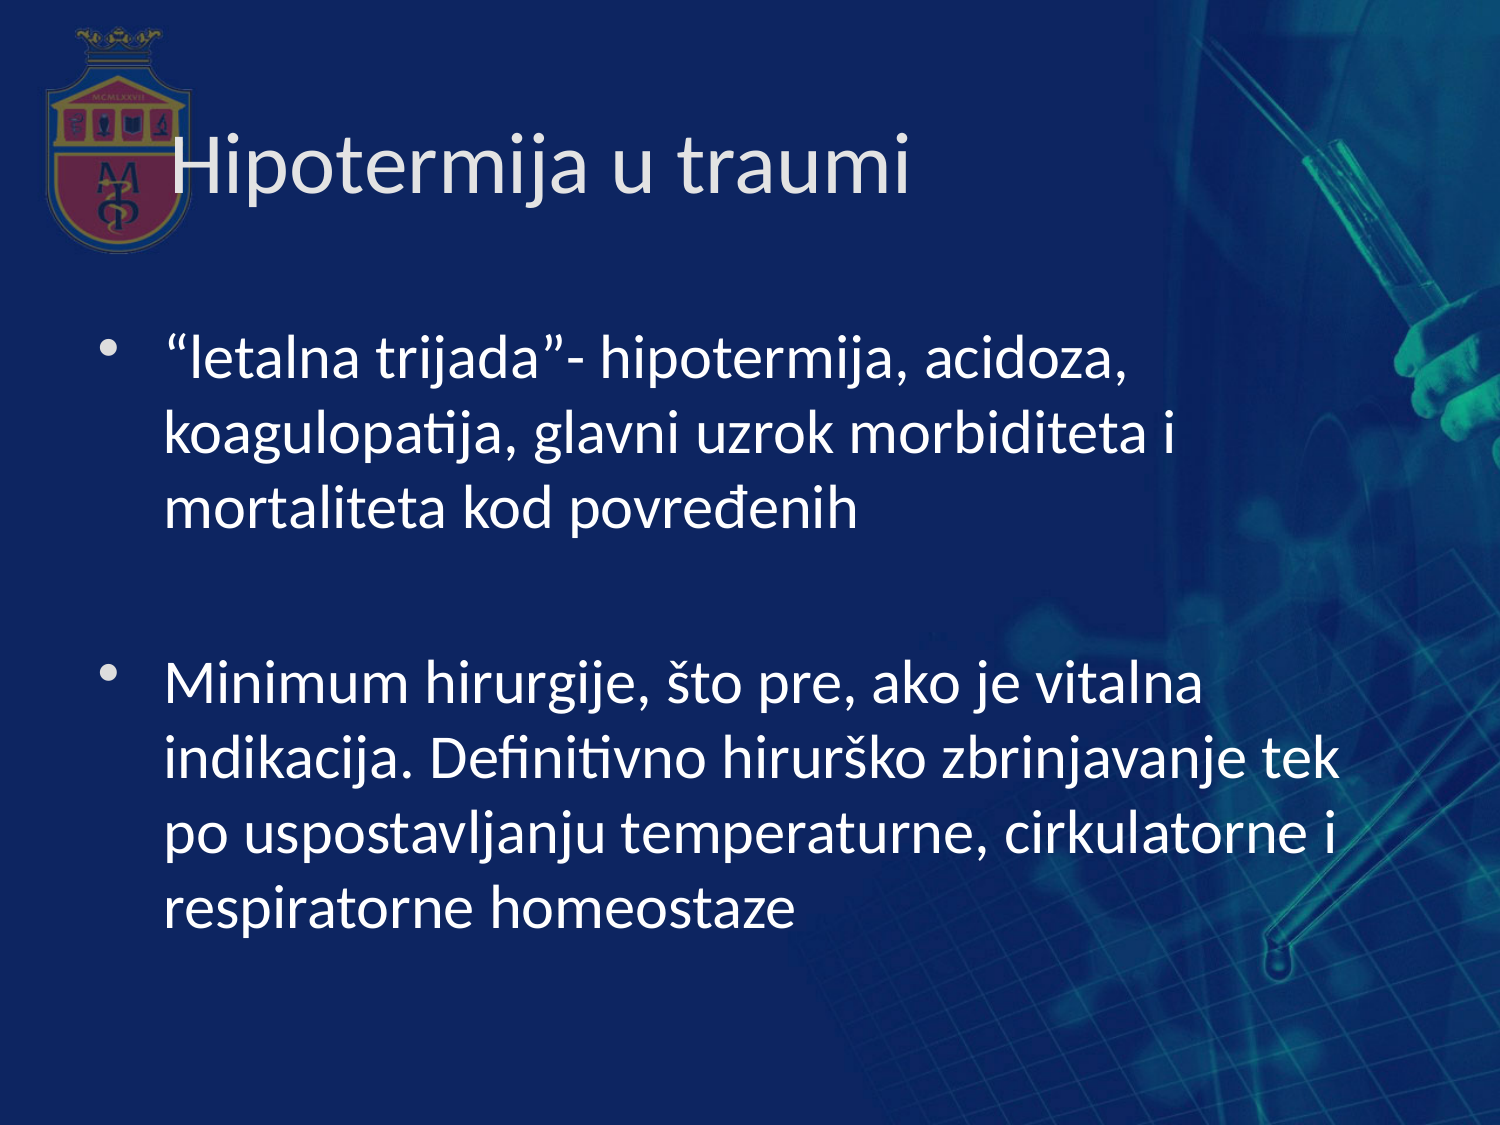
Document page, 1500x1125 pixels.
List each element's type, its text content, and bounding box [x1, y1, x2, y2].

title Hipotermija u traumi [75, 43, 1425, 274]
list “letalna trijada”- hipotermija, acidoza, koagulopatija, glavni uzrok morbiditeta i mortaliteta kod povređenih Minimum hirurgije, što pre, ako je vitalna indikacija. Definitivno hirurško zbrinjavanje tek po uspostavljanju temperaturne, cirkulatorne i respiratorne homeostaze [75, 308, 1425, 1059]
picture [0, 0, 1500, 1125]
